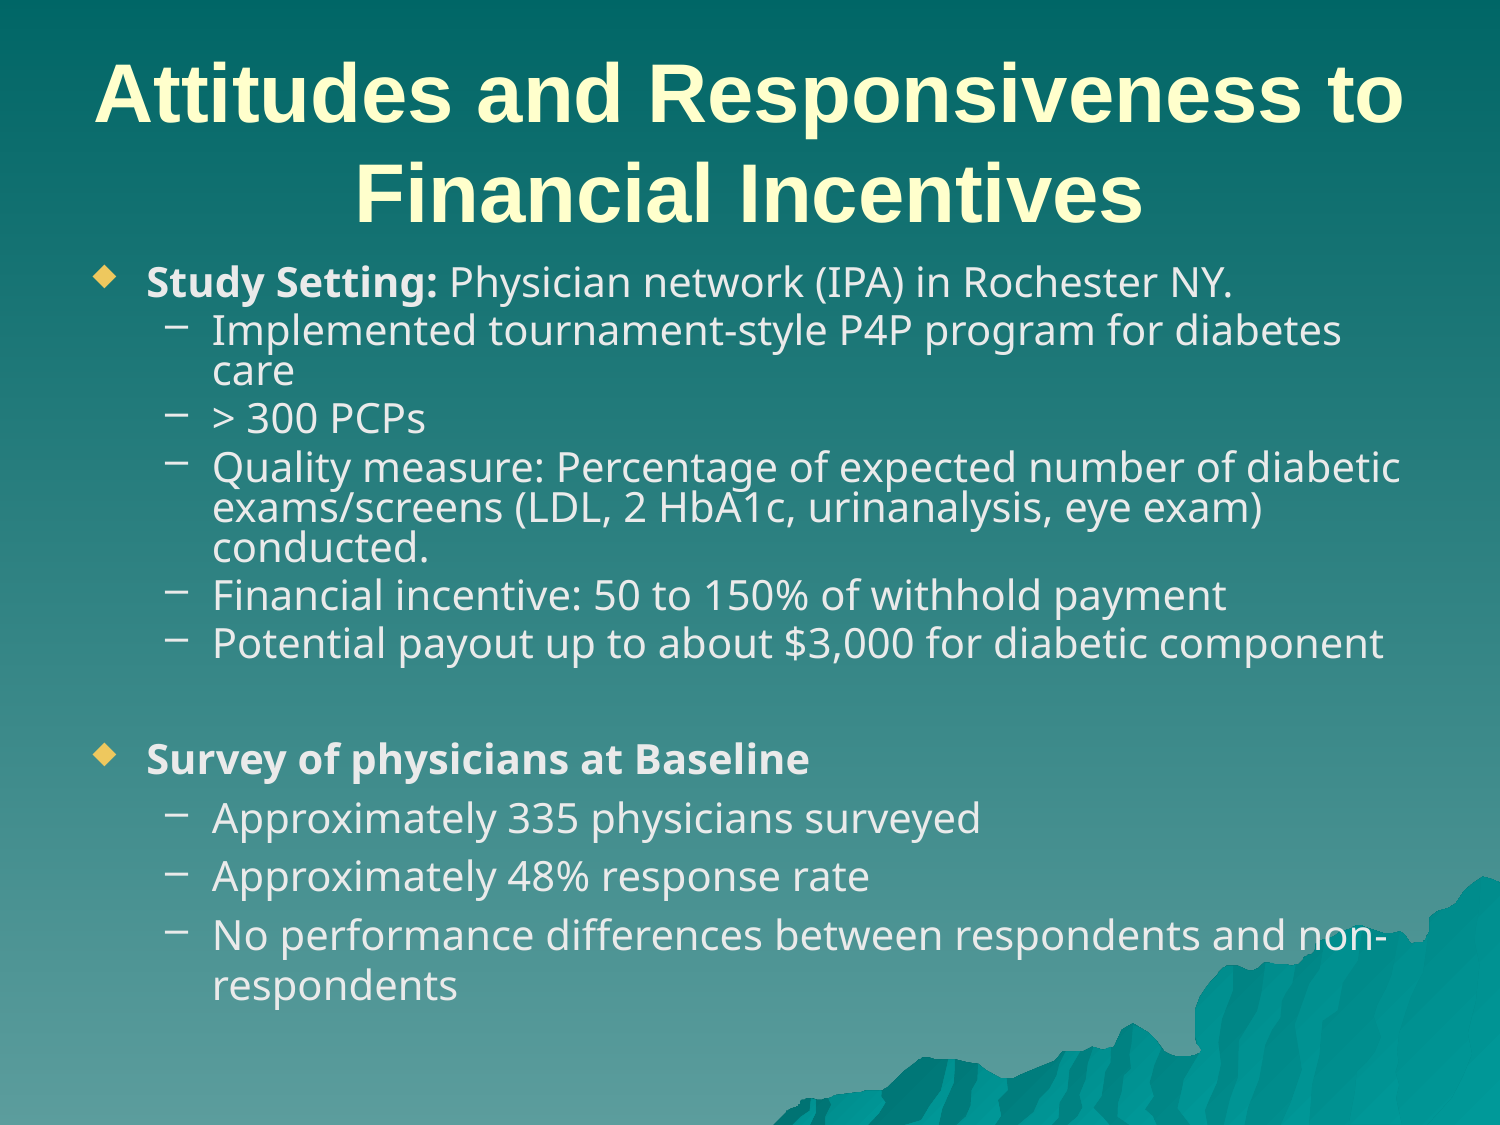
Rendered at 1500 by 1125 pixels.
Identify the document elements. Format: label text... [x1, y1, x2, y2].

title Attitudes and Responsiveness to Financial Incentives [74, 45, 1426, 212]
list Study Setting: Physician network (IPA) in Rochester NY. Implemented tournament-style P4P program for diabetes care > 300 PCPs Quality measure: Percentage of expected number of diabetic exams/screens (LDL, 2 HbA1c, urinanalysis, eye exam) conducted. Financial incentive: 50 to 150% of withhold payment Potential payout up to about $3,000 for diabetic component Survey of physicians at Baseline Approximately 335 physicians surveyed Approximately 48% response rate No performance differences between respondents and non-respondents [74, 212, 1426, 1006]
